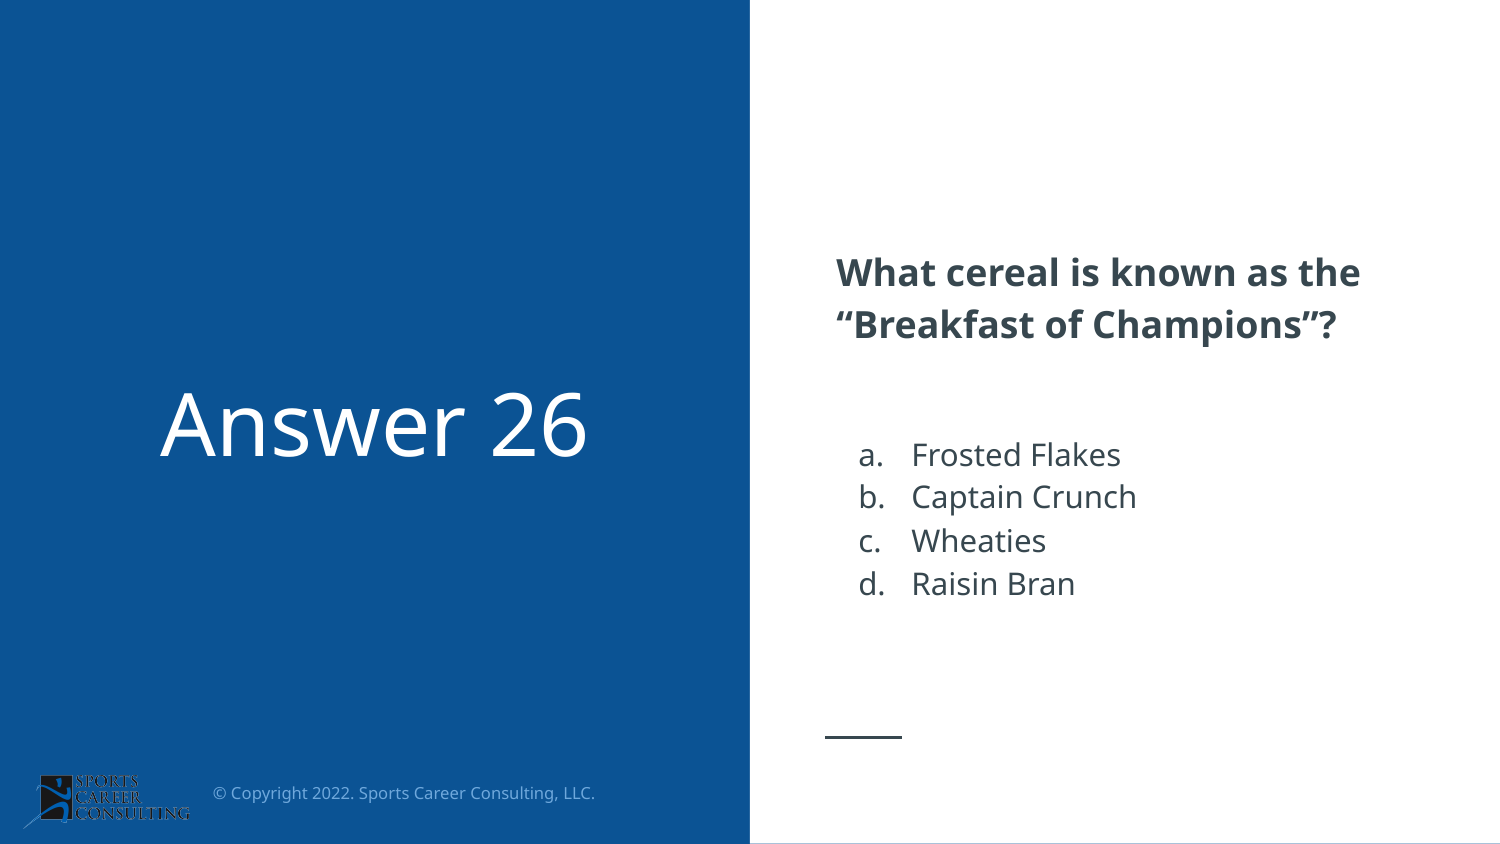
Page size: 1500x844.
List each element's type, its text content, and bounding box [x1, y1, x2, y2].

title Answer 26 [43, 298, 708, 546]
picture [22, 774, 190, 829]
text_box © Copyright 2022. Sports Career Consulting, LLC. [197, 767, 750, 838]
list What cereal is known as the “Breakfast of Champions”? Frosted Flakes Captain Crunch Wheaties Raisin Bran [821, 118, 1486, 725]
